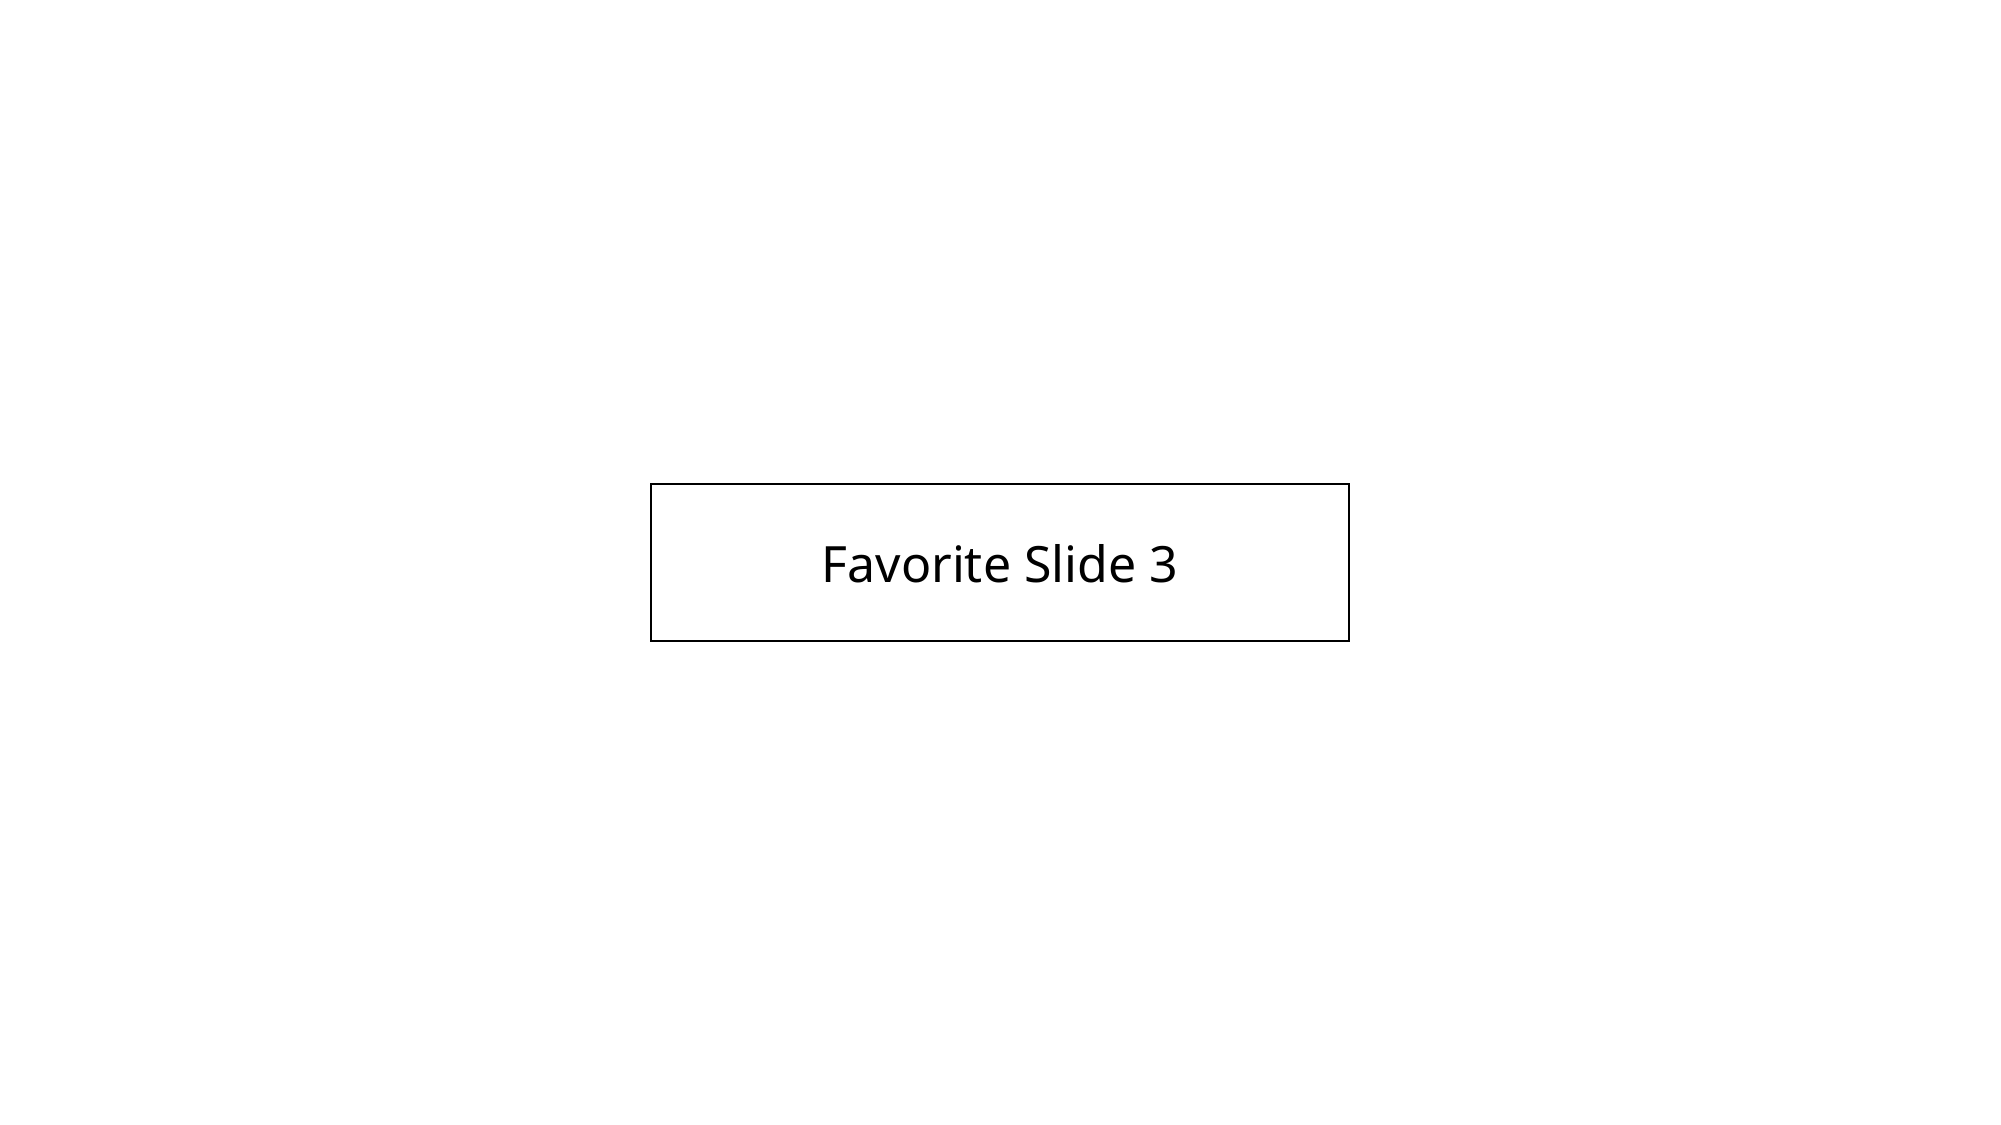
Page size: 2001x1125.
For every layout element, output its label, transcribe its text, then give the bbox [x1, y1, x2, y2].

text_box Favorite Slide 3 [650, 483, 1350, 642]
